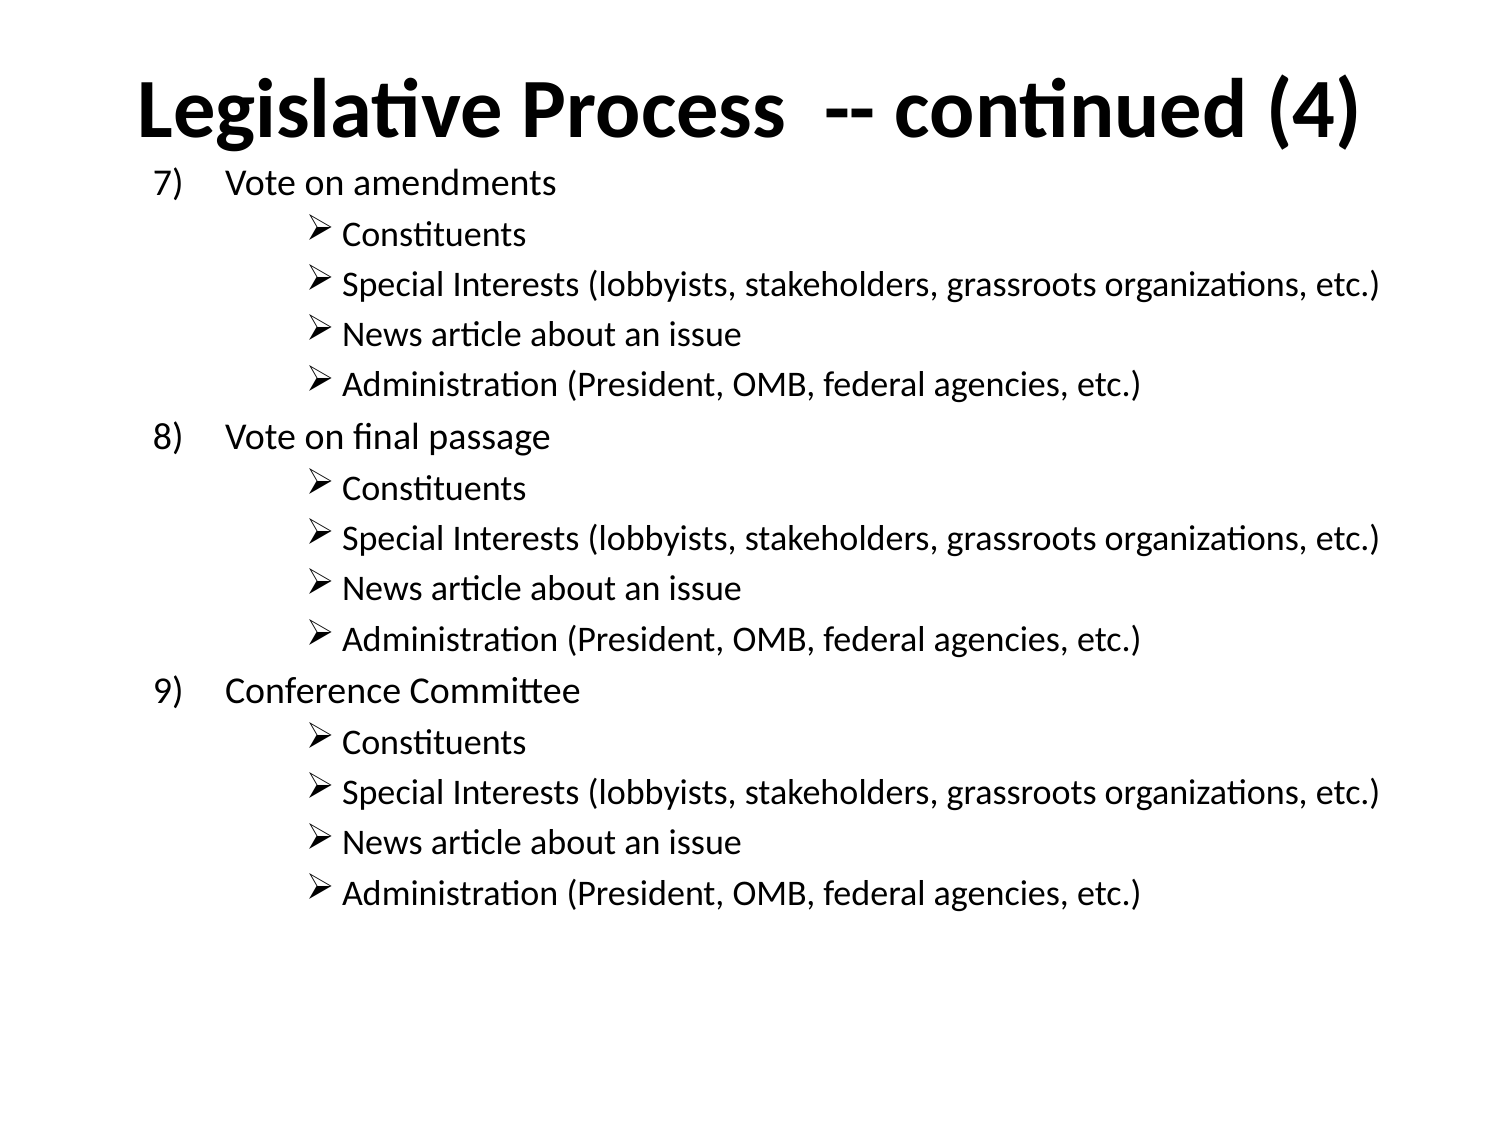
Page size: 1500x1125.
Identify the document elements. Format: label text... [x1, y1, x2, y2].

list Vote on amendments Constituents Special Interests (lobbyists, stakeholders, grassroots organizations, etc.) News article about an issue Administration (President, OMB, federal agencies, etc.) Vote on final passage Constituents Special Interests (lobbyists, stakeholders, grassroots organizations, etc.) News article about an issue Administration (President, OMB, federal agencies, etc.) Conference Committee Constituents Special Interests (lobbyists, stakeholders, grassroots organizations, etc.) News article about an issue Administration (President, OMB, federal agencies, etc.) [75, 149, 1425, 1088]
title Legislative Process -- continued (4) [75, 45, 1425, 149]
